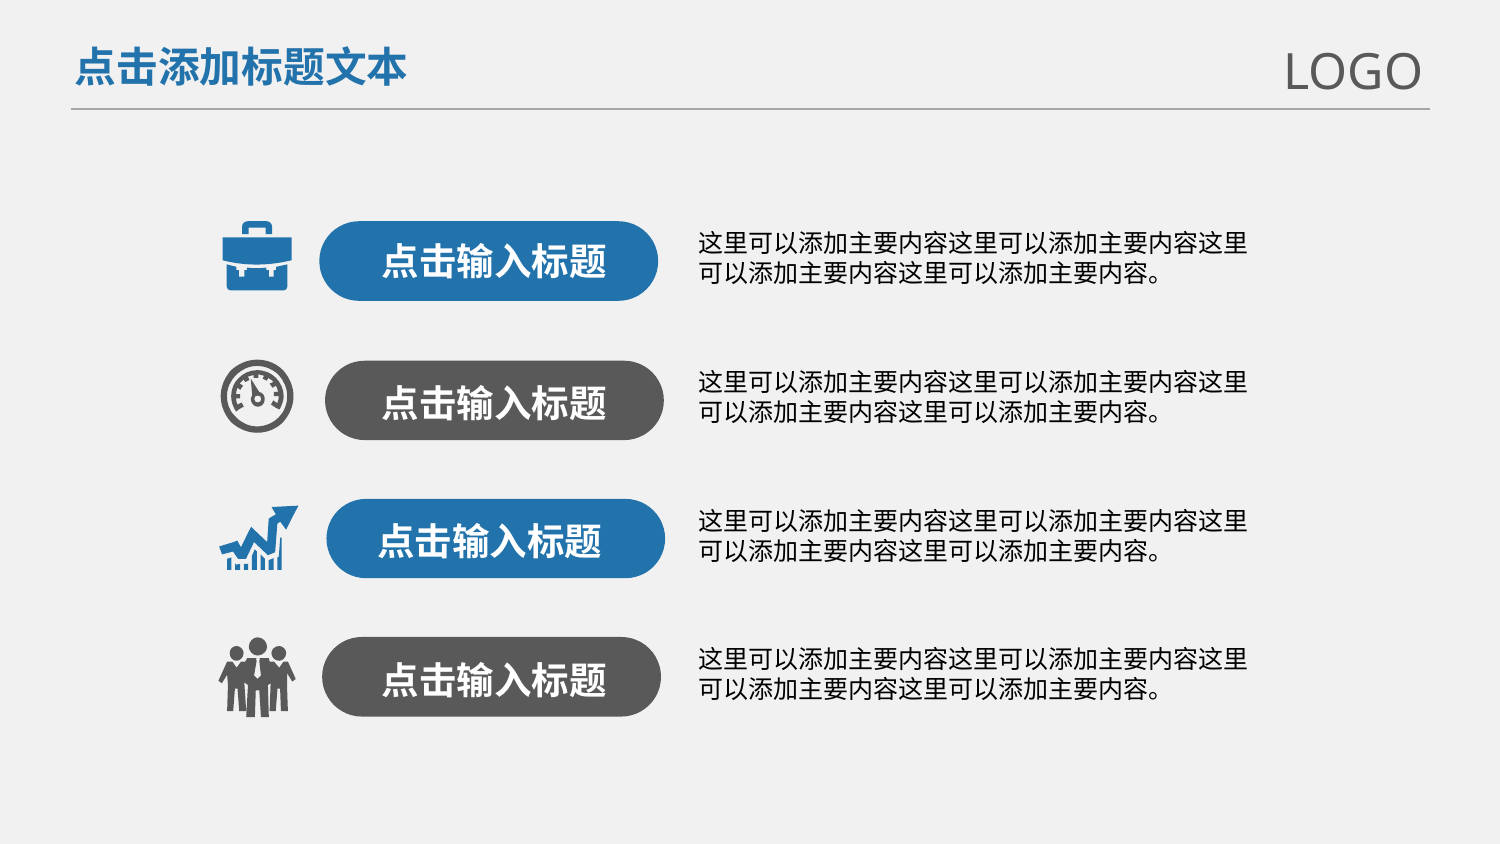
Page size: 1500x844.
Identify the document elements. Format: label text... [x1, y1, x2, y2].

text_box 点击输入标题 [370, 374, 619, 431]
text_box 点击添加标题文本 [59, 33, 424, 99]
text_box [219, 505, 299, 559]
text_box 这里可以添加主要内容这里可以添加主要内容这里可以添加主要内容这里可以添加主要内容。 [687, 361, 1270, 433]
text_box [260, 554, 265, 570]
text_box [251, 549, 257, 570]
text_box [268, 558, 274, 570]
text_box 这里可以添加主要内容这里可以添加主要内容这里可以添加主要内容这里可以添加主要内容。 [687, 637, 1270, 709]
text_box LOGO [1268, 31, 1439, 107]
text_box 点击输入标题 [366, 512, 614, 569]
text_box [220, 359, 294, 433]
text_box 点击输入标题 [370, 651, 619, 708]
text_box [322, 636, 662, 717]
text_box 点击输入标题 [370, 232, 619, 289]
text_box [319, 221, 659, 301]
text_box [326, 498, 666, 579]
text_box [235, 563, 241, 570]
text_box [226, 264, 288, 291]
text_box [325, 360, 664, 441]
text_box [227, 557, 232, 570]
text_box [222, 237, 292, 265]
text_box 这里可以添加主要内容这里可以添加主要内容这里可以添加主要内容这里可以添加主要内容。 [687, 499, 1270, 571]
text_box [248, 637, 268, 656]
text_box [242, 221, 273, 235]
text_box 这里可以添加主要内容这里可以添加主要内容这里可以添加主要内容这里可以添加主要内容。 [687, 221, 1270, 293]
text_box [218, 646, 296, 718]
text_box [243, 563, 249, 570]
text_box [277, 537, 282, 570]
